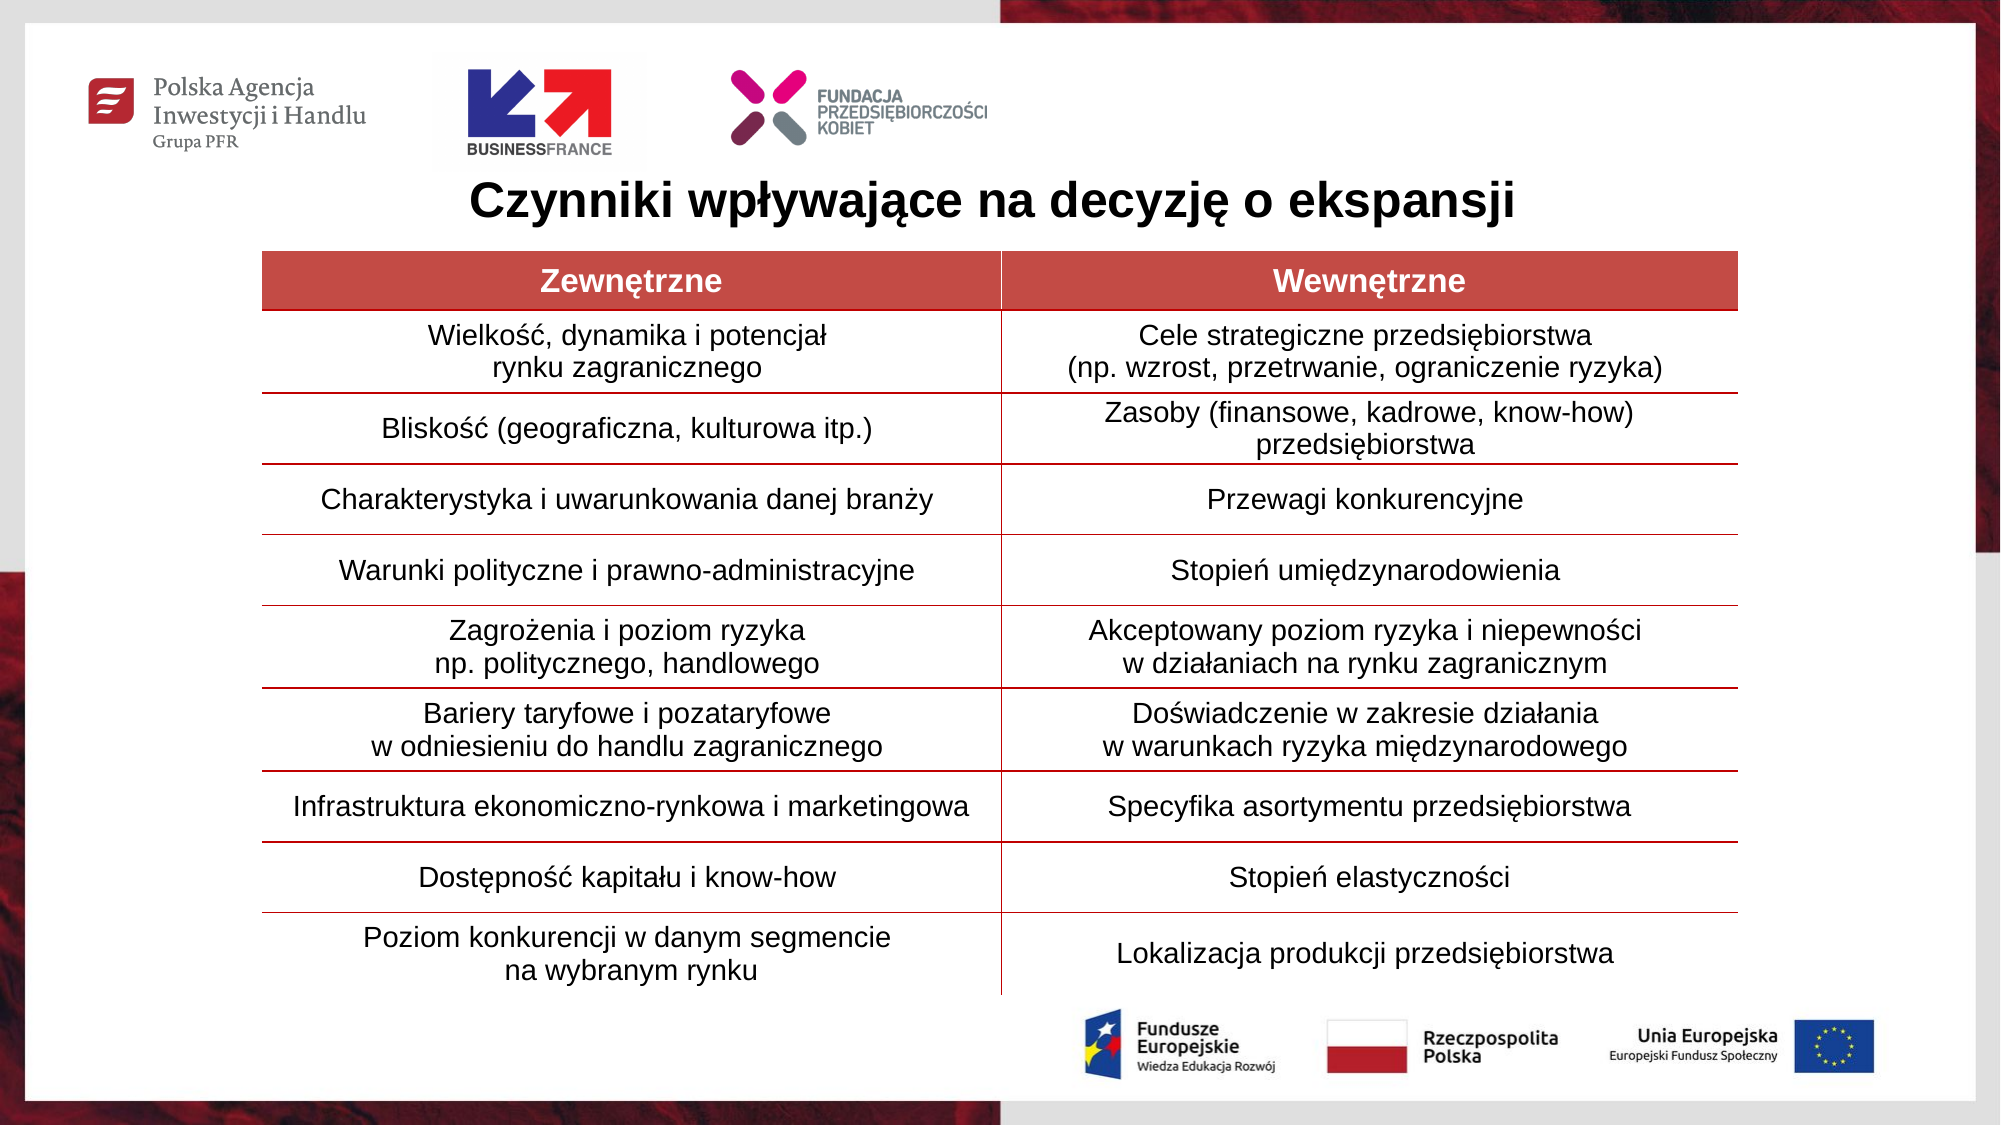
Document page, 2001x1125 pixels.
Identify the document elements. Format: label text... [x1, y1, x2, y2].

table_cell Przewagi konkurencyjne [1002, 465, 1738, 534]
table_cell Doświadczenie w zakresie działania w warunkach ryzyka międzynarodowego [1002, 689, 1738, 770]
table_header Wewnętrzne [1002, 251, 1738, 309]
table_cell Bliskość (geograficzna, kulturowa itp.) [262, 394, 1001, 463]
table_cell Zagrożenia i poziom ryzyka np. politycznego, handlowego [262, 606, 1001, 687]
table_cell Akceptowany poziom ryzyka i niepewności w działaniach na rynku zagranicznym [1002, 606, 1738, 687]
table_cell Charakterystyka i uwarunkowania danej branży [262, 465, 1001, 534]
title Czynniki wpływające na decyzję o ekspansji [292, 159, 1707, 244]
table_cell Infrastruktura ekonomiczno-rynkowa i marketingowa [262, 772, 1001, 841]
table_cell Cele strategiczne przedsiębiorstwa (np. wzrost, przetrwanie, ograniczenie ryzyka) [1002, 311, 1738, 392]
table_cell Stopień elastyczności [1002, 843, 1738, 912]
table_header Zewnętrzne [262, 251, 1001, 309]
table_cell Dostępność kapitału i know-how [262, 843, 1001, 912]
table_cell Specyfika asortymentu przedsiębiorstwa [1002, 772, 1738, 841]
table_cell Lokalizacja produkcji przedsiębiorstwa [1002, 913, 1738, 995]
table_cell Poziom konkurencji w danym segmencie na wybranym rynku [262, 913, 1001, 995]
table_cell Bariery taryfowe i pozataryfowe w odniesieniu do handlu zagranicznego [262, 689, 1001, 770]
table_cell Wielkość, dynamika i potencjał rynku zagranicznego [262, 311, 1001, 392]
table_cell Warunki polityczne i prawno-administracyjne [262, 535, 1001, 605]
table_cell Stopień umiędzynarodowienia [1002, 535, 1738, 605]
picture [0, 0, 2001, 1125]
table_cell Zasoby (finansowe, kadrowe, know-how) przedsiębiorstwa [1002, 394, 1738, 463]
